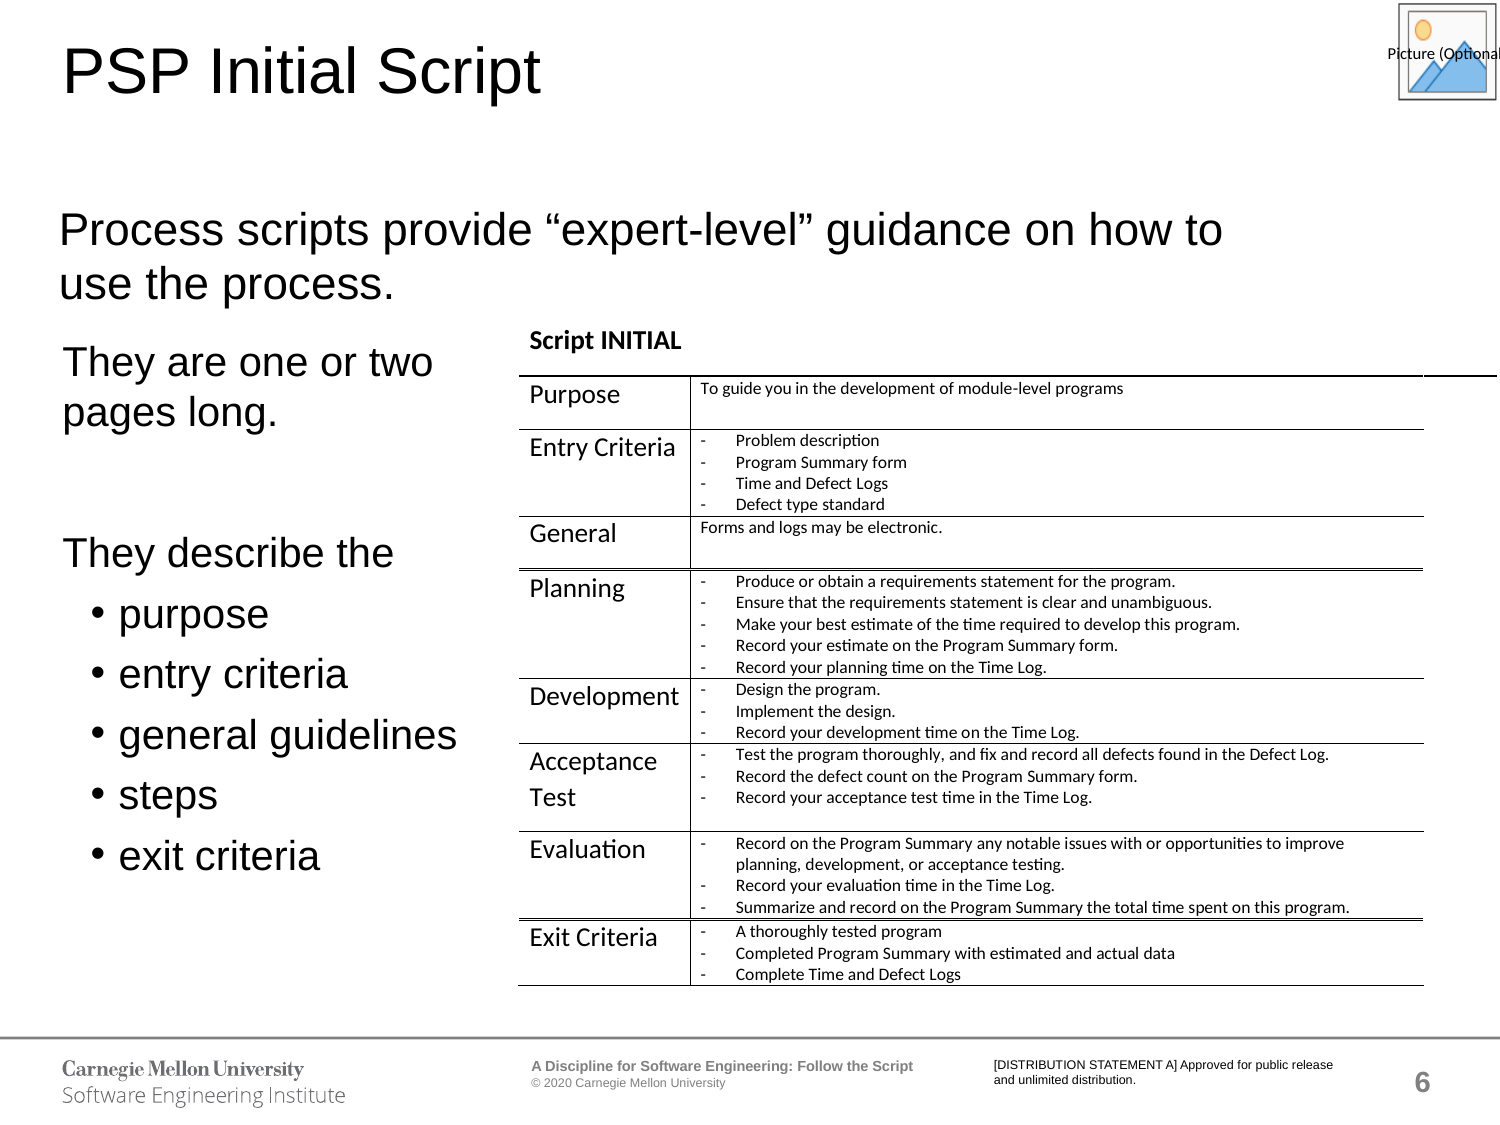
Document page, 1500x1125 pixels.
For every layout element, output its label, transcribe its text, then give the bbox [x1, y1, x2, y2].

list They are one or two pages long. They describe the purpose entry criteria general guidelines steps exit criteria [62, 334, 507, 988]
picture [517, 323, 1500, 1030]
picture [1394, 0, 1500, 105]
title PSP Initial Script [62, 37, 1338, 182]
text_box Process scripts provide “expert-level” guidance on how to use the process. [58, 199, 1409, 310]
text_box [162, 480, 517, 923]
